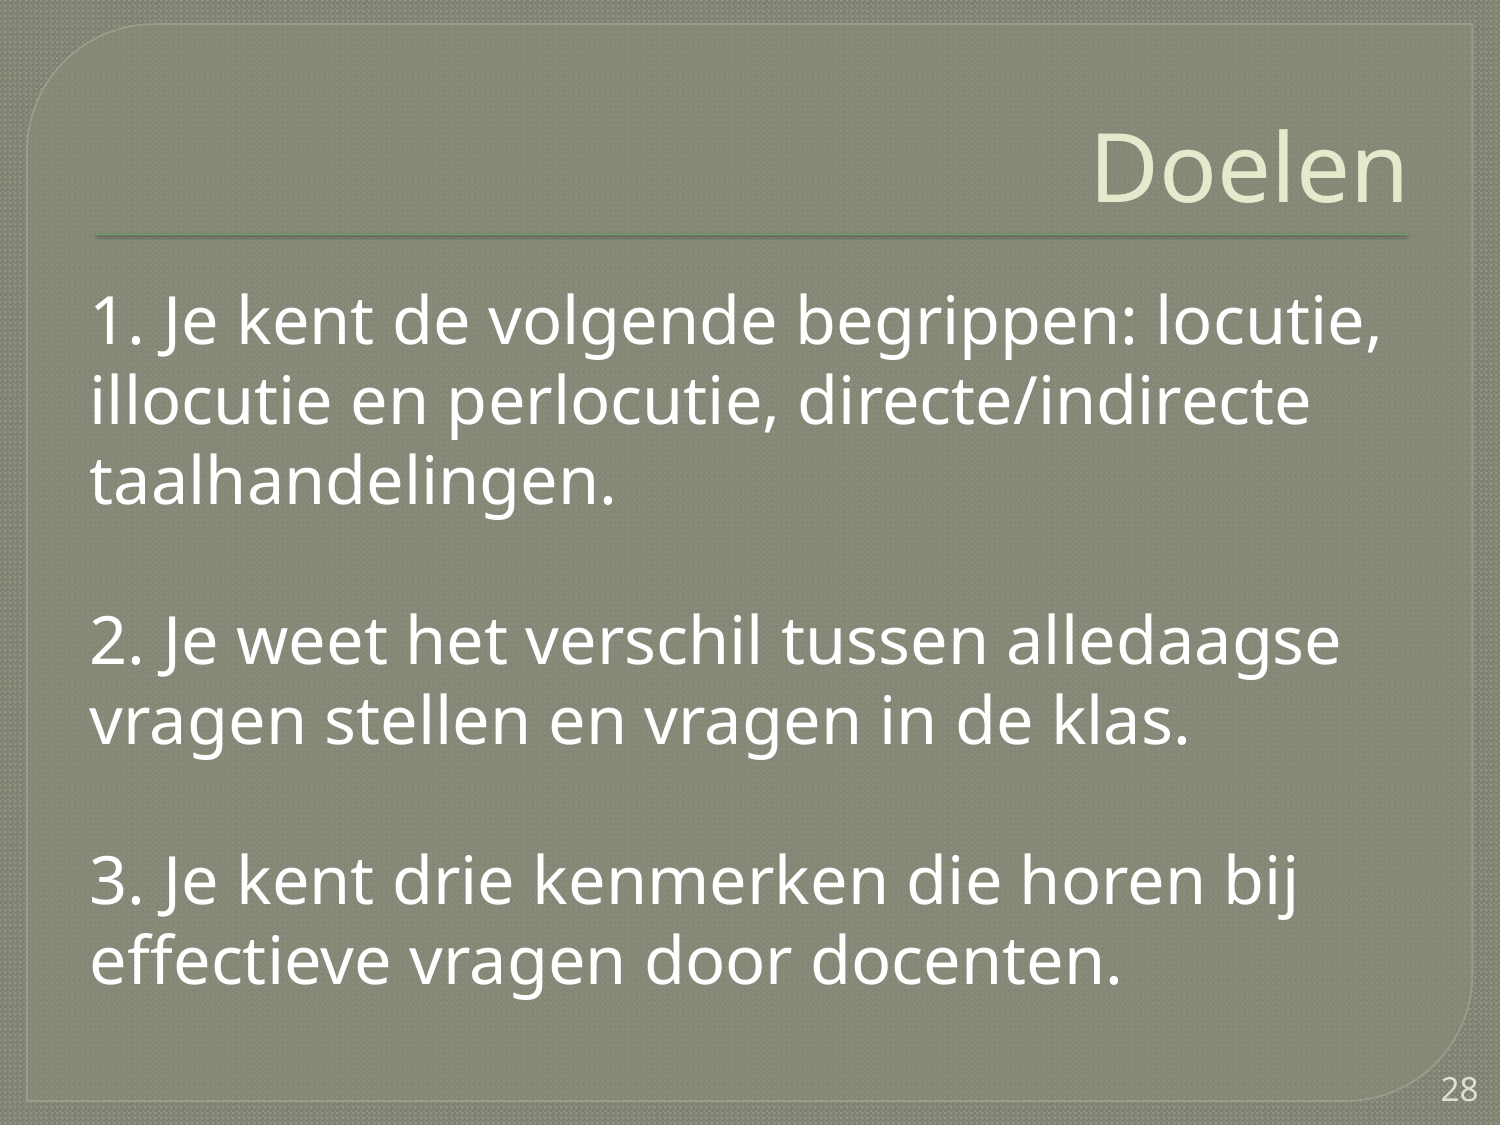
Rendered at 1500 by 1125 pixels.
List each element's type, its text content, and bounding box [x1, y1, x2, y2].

slide_number 28 [1417, 1068, 1494, 1114]
list 1. Je kent de volgende begrippen: locutie, illocutie en perlocutie, directe/indirecte taalhandelingen. 2. Je weet het verschil tussen alledaagse vragen stellen en vragen in de klas. 3. Je kent drie kenmerken die horen bij effectieve vragen door docenten. [75, 270, 1425, 1013]
title Doelen [75, 41, 1425, 230]
